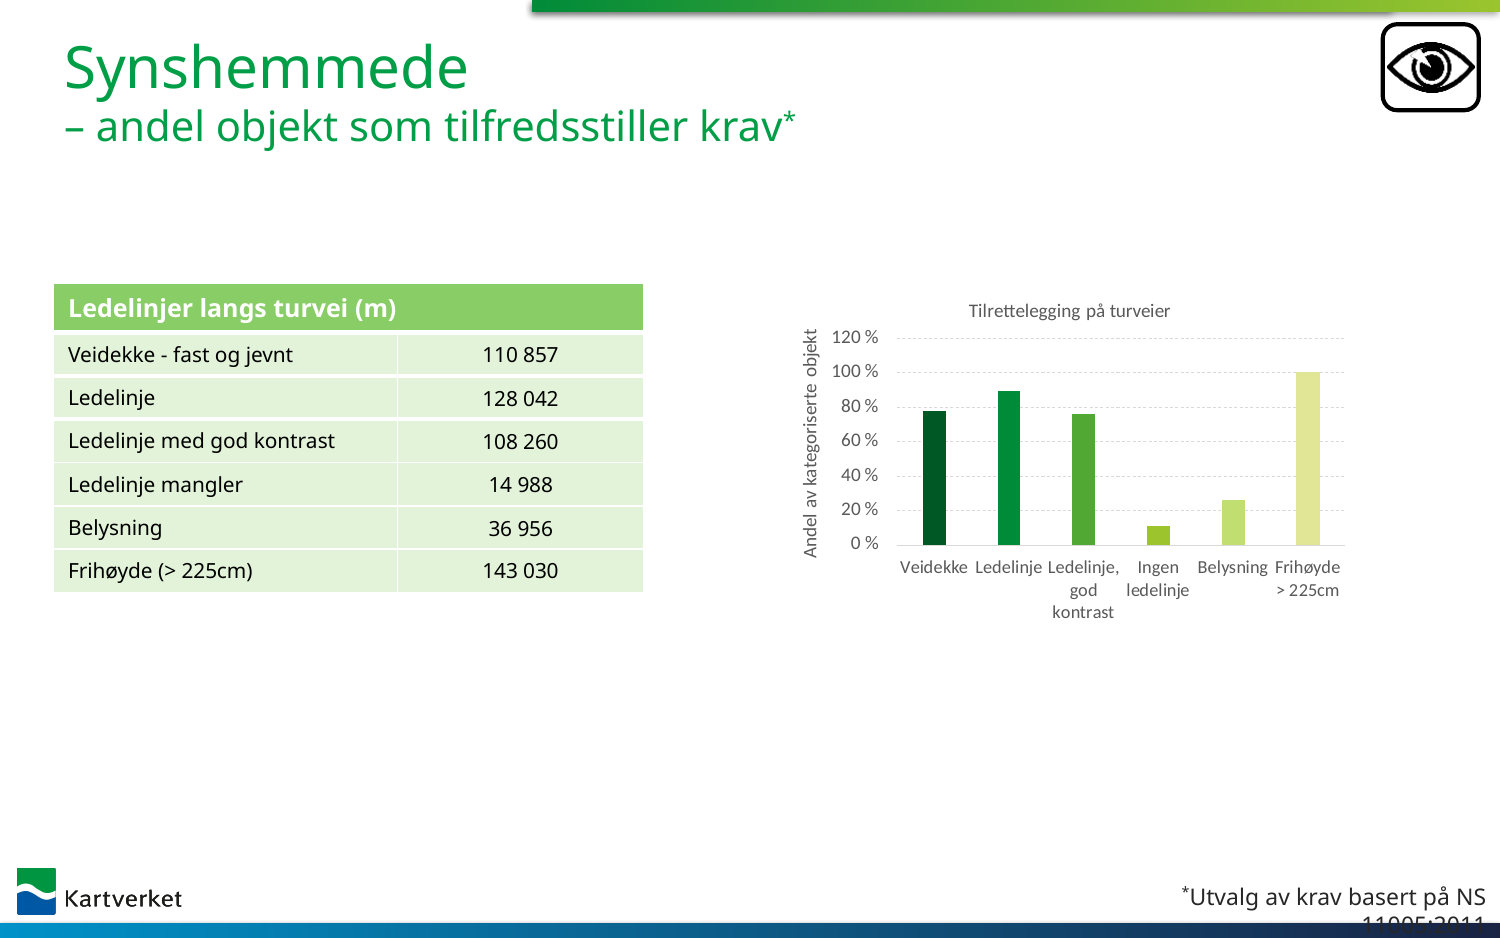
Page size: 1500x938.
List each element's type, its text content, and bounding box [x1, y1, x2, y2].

text_box Synshemmede – andel objekt som tilfredsstiller krav* [49, 24, 1431, 158]
table_cell Veidekke - fast og jevnt [54, 335, 397, 374]
table_cell 110 857 [398, 335, 643, 374]
picture [791, 291, 1348, 630]
table_cell 14 988 [398, 463, 643, 505]
table_cell Ledelinje [54, 378, 397, 417]
table_cell Frihøyde (> 225cm) [54, 550, 397, 592]
table_cell 108 260 [398, 421, 643, 462]
table_header Ledelinjer langs turvei (m) [54, 284, 643, 330]
table_cell Ledelinje mangler [54, 463, 397, 505]
table_cell Belysning [54, 507, 397, 548]
table_cell 143 030 [398, 550, 643, 592]
table_cell Ledelinje med god kontrast [54, 421, 397, 462]
table_cell 36 956 [398, 507, 643, 548]
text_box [1382, 24, 1480, 111]
table_cell 128 042 [398, 378, 643, 417]
text_box *Utvalg av krav basert på NS 11005:2011 [1068, 873, 1500, 938]
